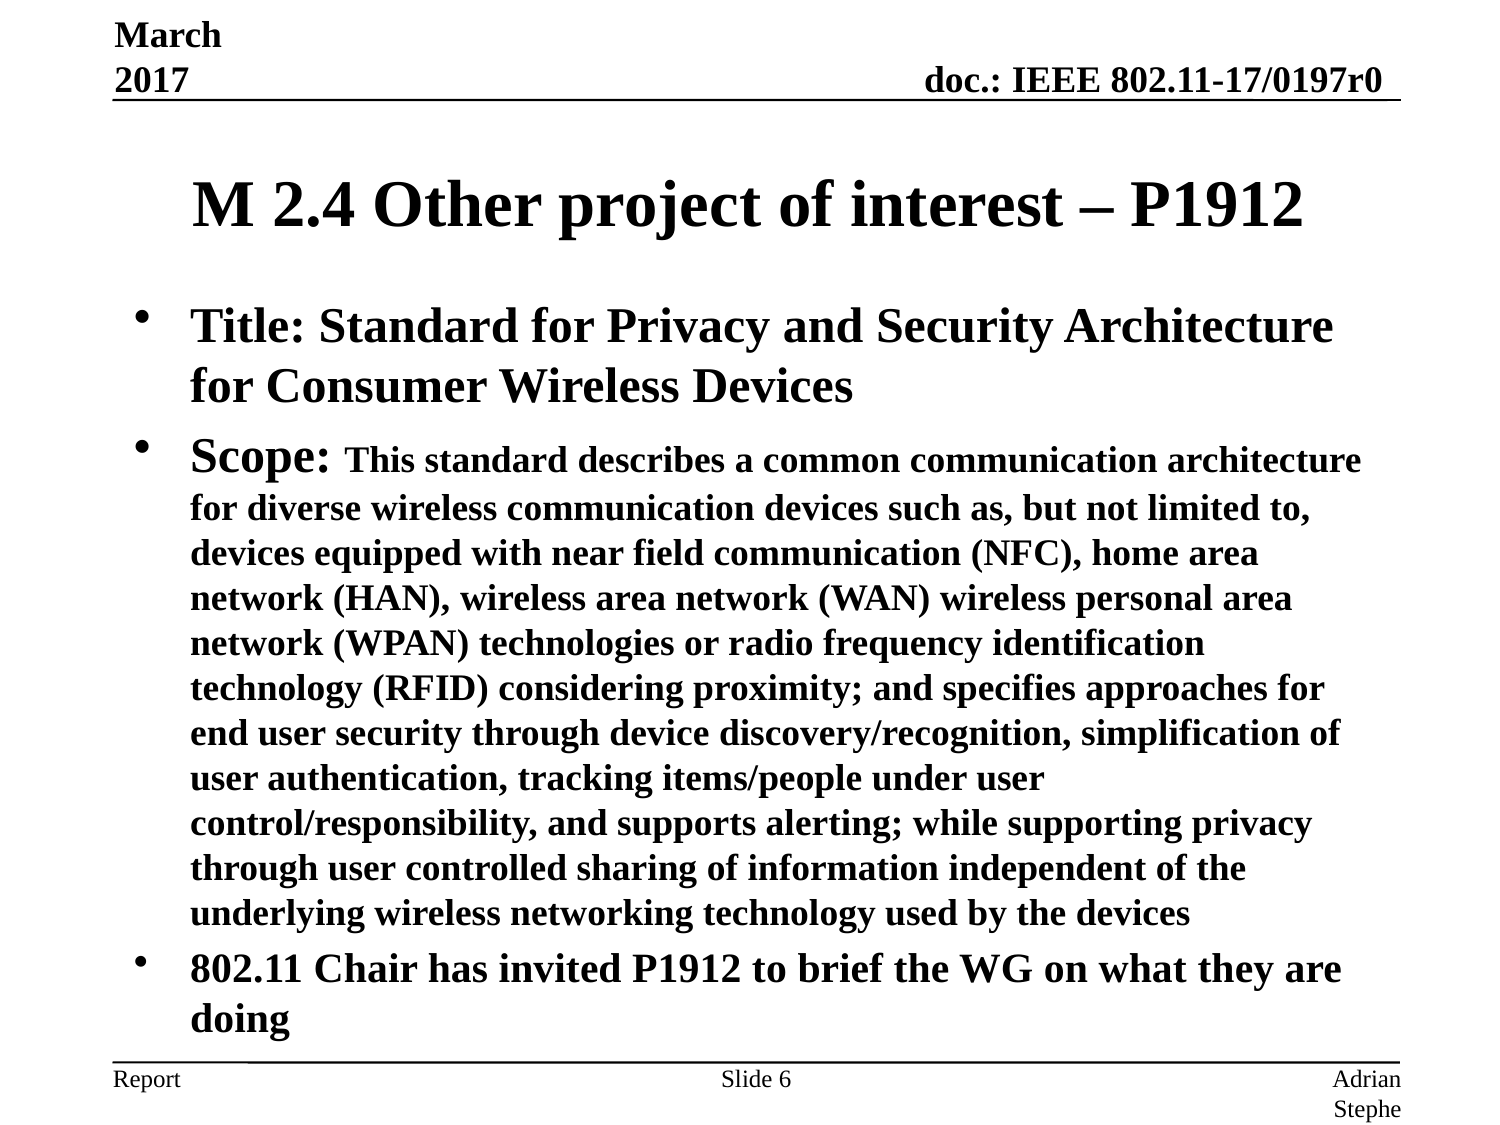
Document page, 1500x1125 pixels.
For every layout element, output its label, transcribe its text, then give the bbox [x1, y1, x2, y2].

list Title: Standard for Privacy and Security Architecture for Consumer Wireless Devices Scope: This standard describes a common communication architecture for diverse wireless communication devices such as, but not limited to, devices equipped with near field communication (NFC), home area network (HAN), wireless area network (WAN) wireless personal area network (WPAN) technologies or radio frequency identification technology (RFID) considering proximity; and specifies approaches for end user security through device discovery/recognition, simplification of user authentication, tracking items/people under user control/responsibility, and supports alerting; while supporting privacy through user controlled sharing of information independent of the underlying wireless networking technology used by the devices 802.11 Chair has invited P1912 to brief the WG on what they are doing [118, 285, 1394, 961]
slide_number Slide 6 [712, 1061, 800, 1093]
title M 2.4 Other project of interest – P1912 [112, 112, 1388, 288]
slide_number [114, 54, 272, 101]
footer Adrian Stephens, Intel Corporation [1324, 1061, 1402, 1093]
